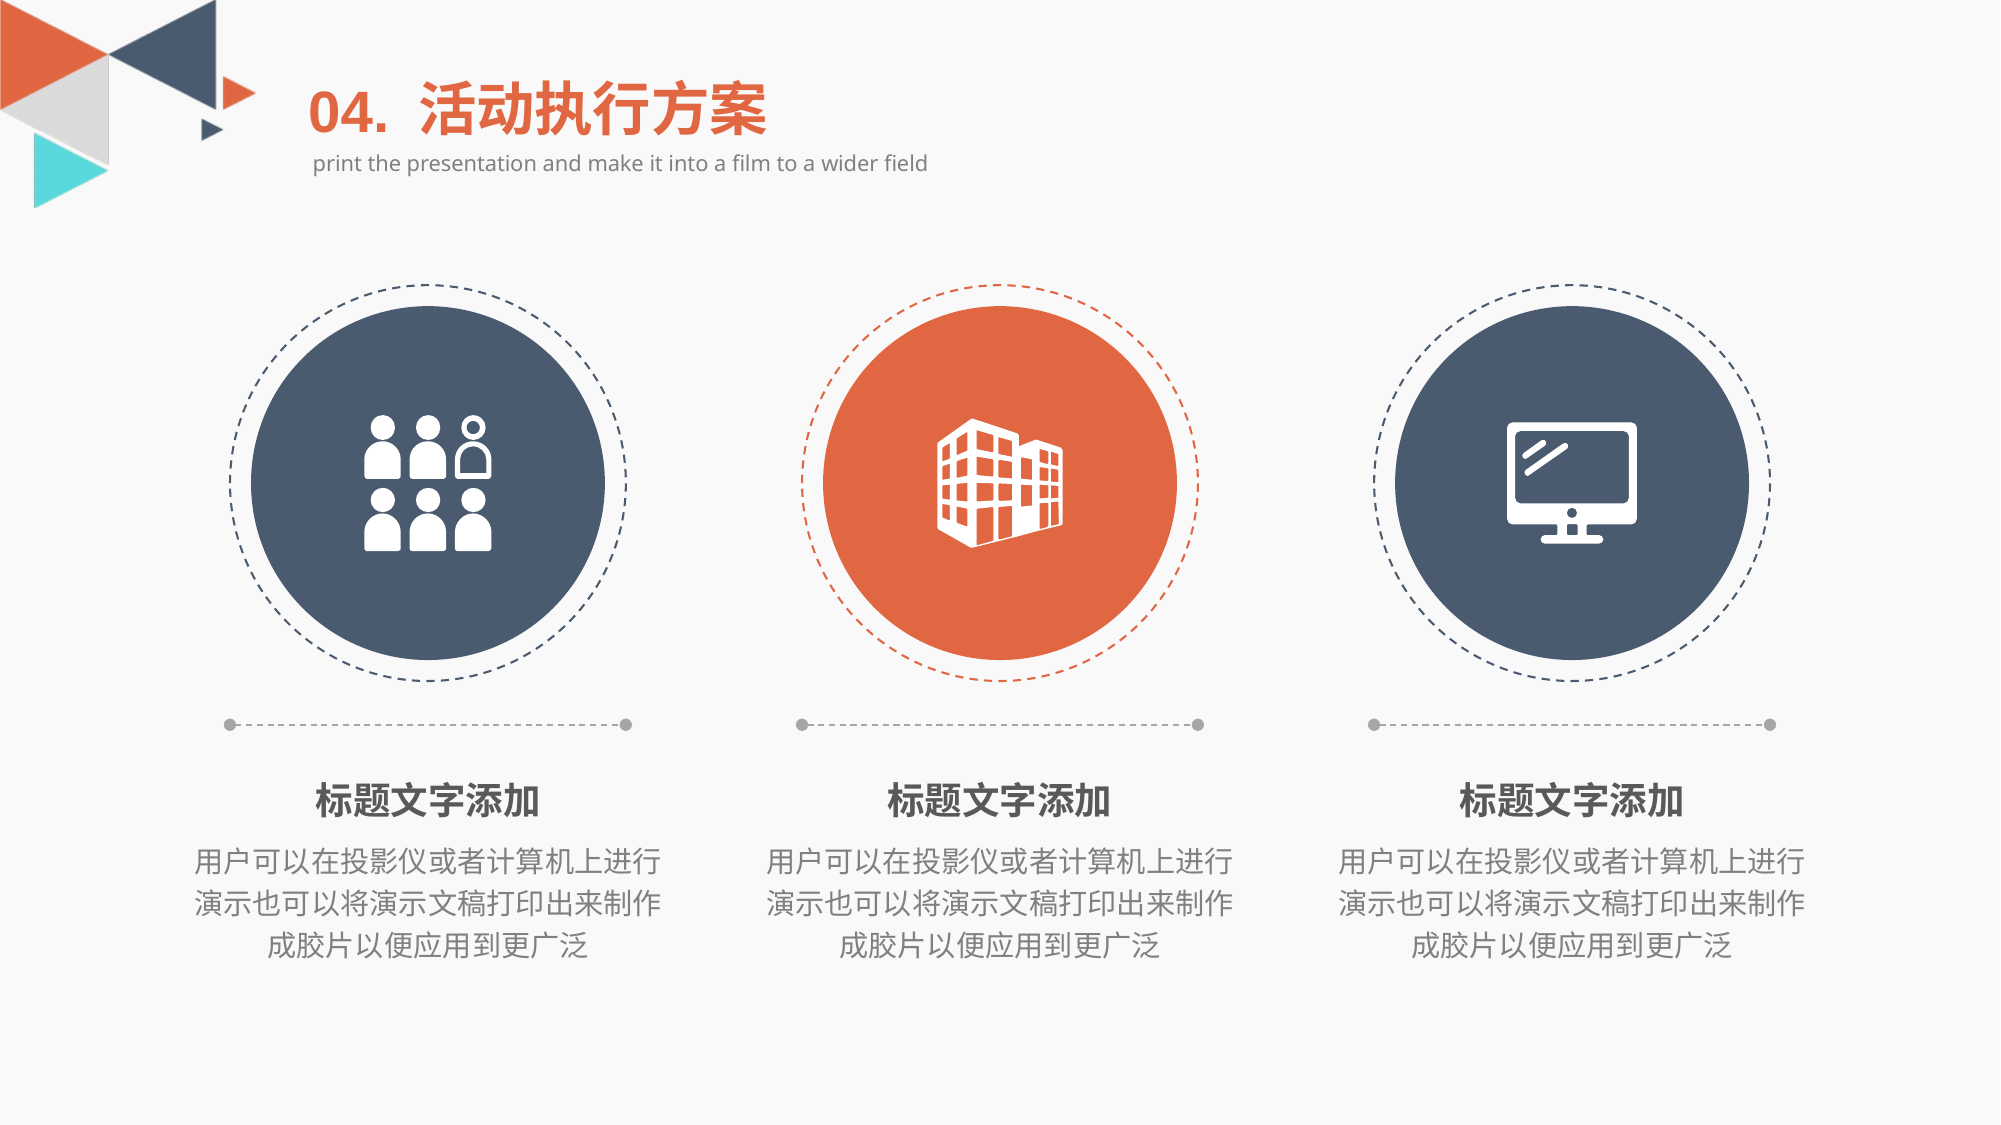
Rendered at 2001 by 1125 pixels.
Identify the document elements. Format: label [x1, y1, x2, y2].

text_box [173, 760, 683, 972]
text_box [1317, 760, 1827, 972]
text_box [1374, 285, 1770, 681]
text_box [802, 285, 1198, 681]
text_box [229, 285, 626, 681]
text_box [292, 64, 1022, 182]
picture [1, 0, 255, 232]
text_box [745, 760, 1255, 972]
